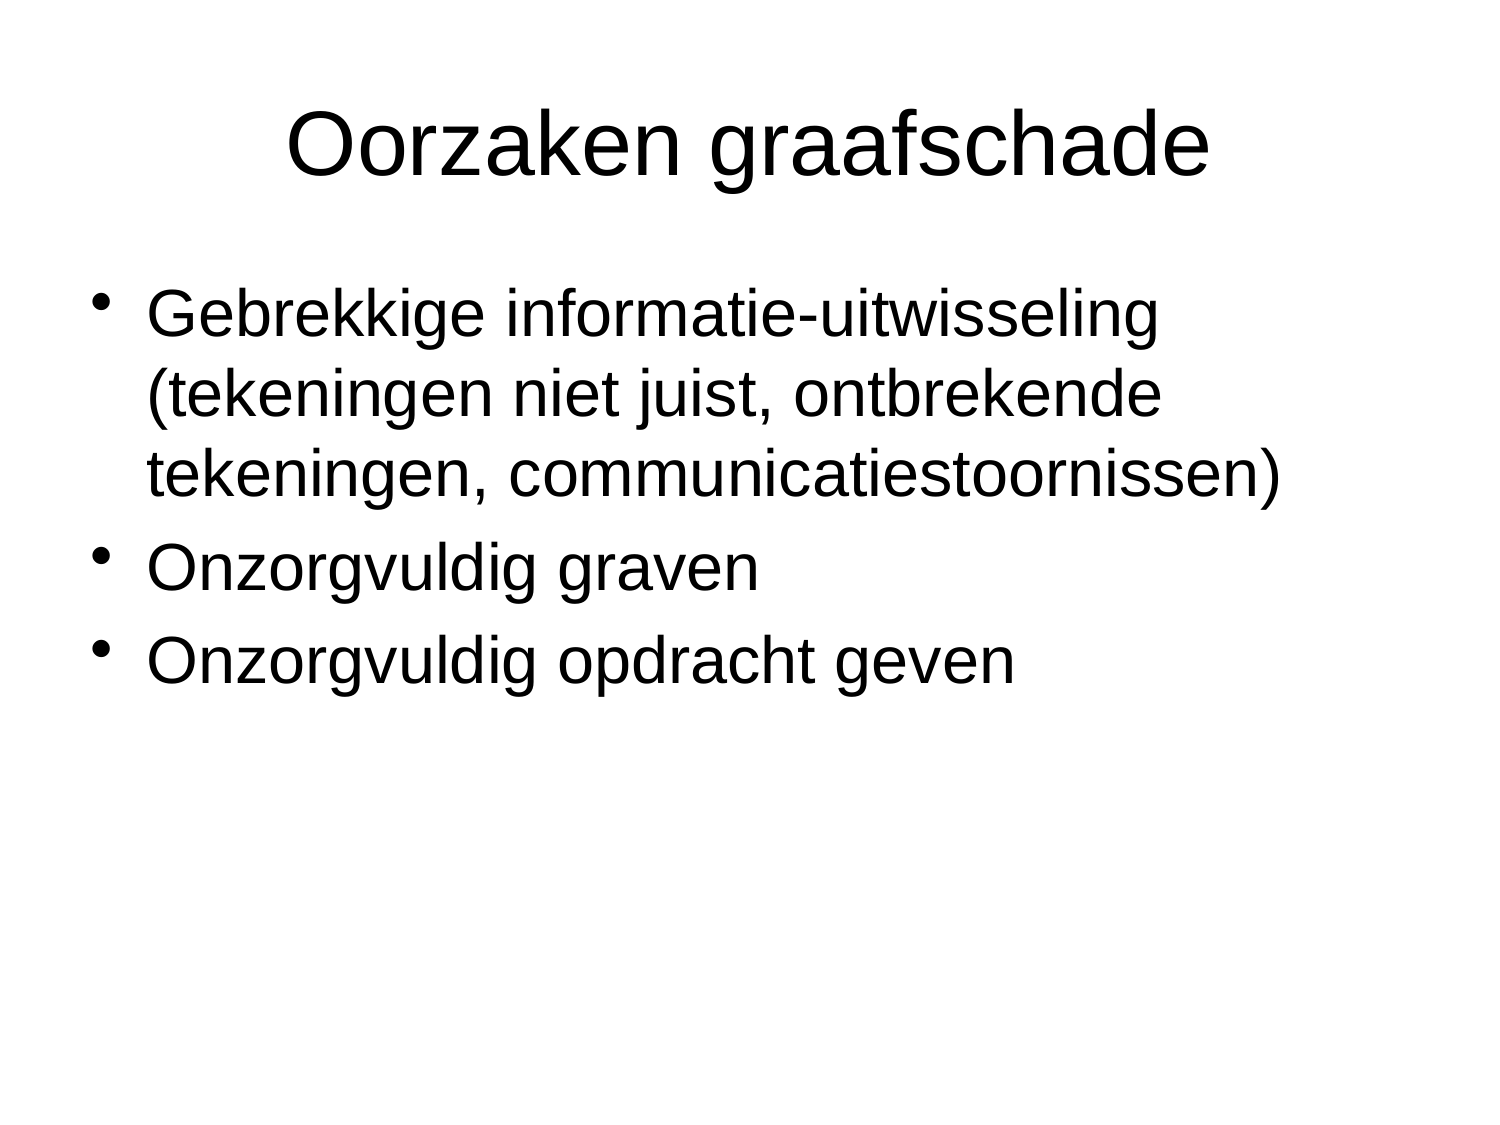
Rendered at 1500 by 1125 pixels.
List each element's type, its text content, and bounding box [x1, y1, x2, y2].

title Oorzaken graafschade [75, 45, 1425, 233]
list Gebrekkige informatie-uitwisseling (tekeningen niet juist, ontbrekende tekeningen, communicatiestoornissen) Onzorgvuldig graven Onzorgvuldig opdracht geven [75, 262, 1425, 1005]
